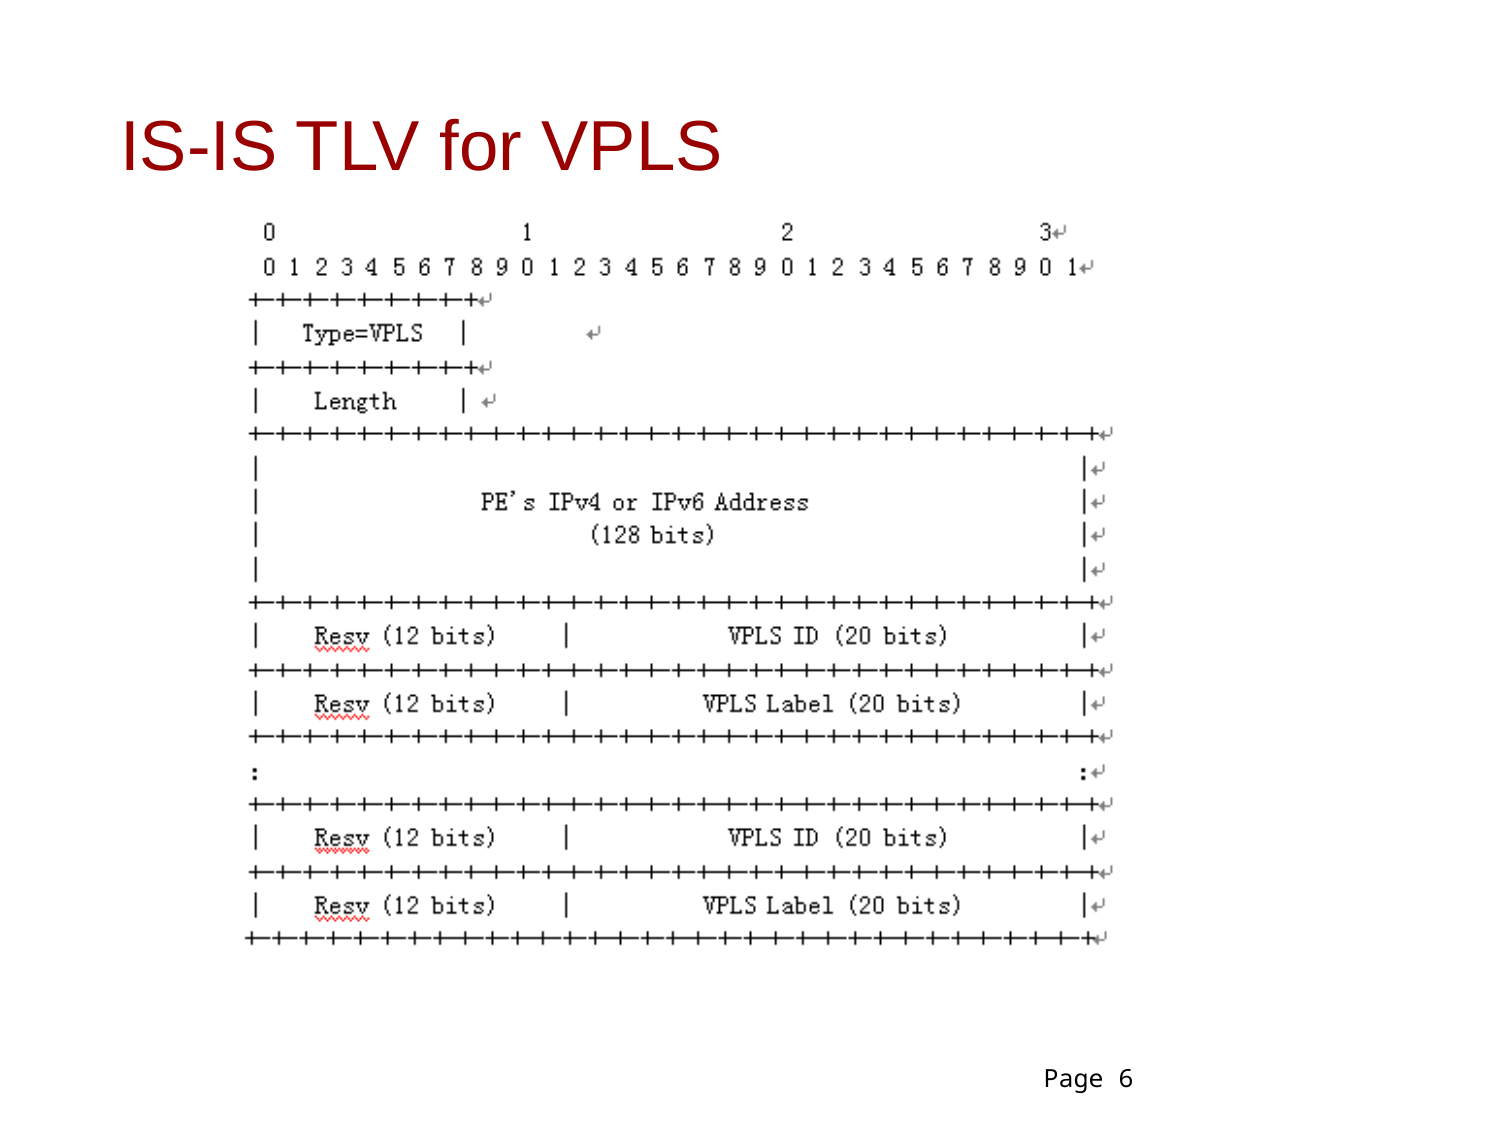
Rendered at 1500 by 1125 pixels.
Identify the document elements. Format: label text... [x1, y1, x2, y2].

picture [229, 207, 1140, 955]
slide_number Page 6 [1043, 1064, 1388, 1125]
title IS-IS TLV for VPLS [106, 70, 1378, 214]
